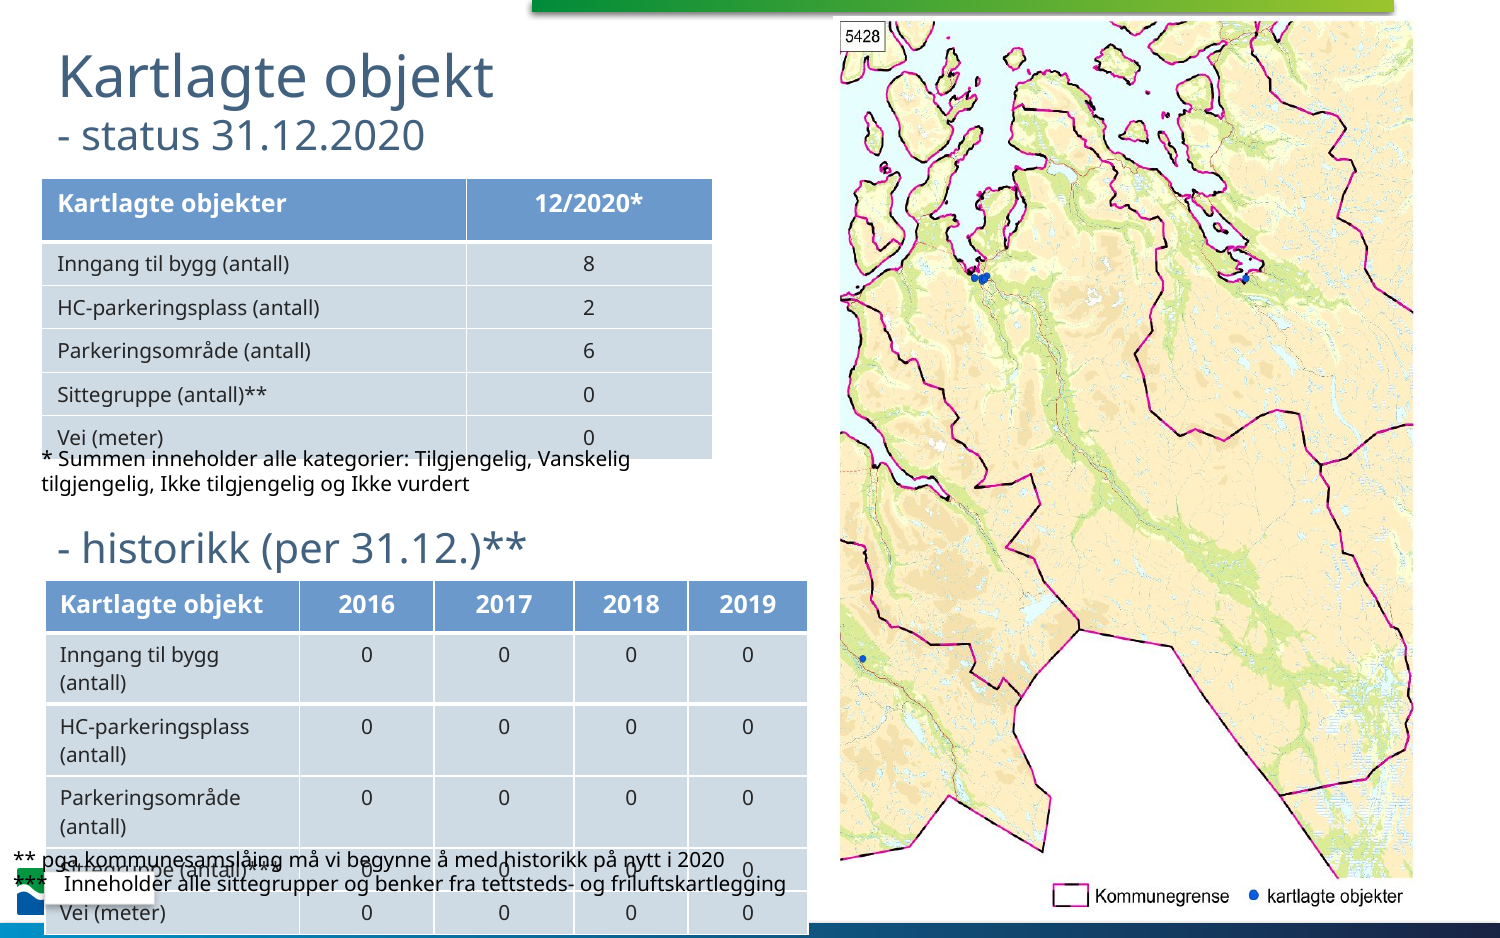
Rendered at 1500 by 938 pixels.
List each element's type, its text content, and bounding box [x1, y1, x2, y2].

text_box Kartlagte objekt - status 31.12.2020 [42, 24, 828, 167]
table_cell 0 [689, 635, 807, 702]
table_cell 0 [575, 706, 687, 775]
text_box - historikk (per 31.12.)** [42, 496, 828, 580]
table_cell 0 [467, 373, 712, 415]
table_header 12/2020* [467, 179, 712, 240]
table_cell 0 [300, 706, 433, 775]
table_cell 0 [435, 904, 573, 934]
table_cell 0 [689, 706, 807, 775]
table_header Kartlagte objekt [46, 581, 299, 631]
table_header 2019 [689, 581, 807, 631]
text_box * Summen inneholder alle kategorier: Tilgjengelig, Vanskelig tilgjengelig, Ikke tilgjengelig og Ikke vurdert [26, 438, 711, 504]
table_cell 0 [300, 635, 433, 702]
table_header 2018 [575, 581, 687, 631]
table_cell 0 [435, 706, 573, 775]
table_cell 0 [575, 777, 687, 838]
picture [833, 16, 1419, 913]
table_cell HC-parkeringsplass (antall) [46, 706, 299, 775]
table_cell HC-parkeringsplass (antall) [42, 286, 466, 328]
table_cell Vei (meter) [46, 904, 299, 934]
table_cell 0 [300, 904, 433, 934]
table_cell Inngang til bygg (antall) [46, 635, 299, 702]
table_cell 0 [467, 416, 712, 459]
table_cell 8 [467, 244, 712, 285]
table_cell 0 [575, 635, 687, 702]
table_cell Parkeringsområde (antall) [46, 777, 299, 838]
table_header 2017 [435, 581, 573, 631]
table_header 2016 [300, 581, 433, 631]
table_cell 0 [300, 777, 433, 838]
table_cell Sittegruppe (antall)** [42, 373, 466, 415]
table_cell 0 [802, 849, 807, 890]
table_cell 0 [575, 904, 687, 934]
table_cell 2 [467, 286, 712, 328]
table_cell 6 [467, 329, 712, 372]
table_cell 0 [435, 777, 573, 838]
table_cell 0 [689, 777, 807, 847]
table_cell Parkeringsområde (antall) [42, 329, 466, 372]
table_cell Inngang til bygg (antall) [42, 244, 466, 285]
table_header Kartlagte objekter [42, 179, 466, 240]
table_cell 0 [435, 635, 573, 702]
text_box ** pga kommunesamslåing må vi begynne å med historikk på nytt i 2020 *** Inneholder alle sittegrupper og benker fra tettsteds- og friluftskartlegging [0, 838, 802, 904]
table_cell Vei (meter) [42, 416, 466, 438]
table_cell 0 [689, 892, 807, 934]
